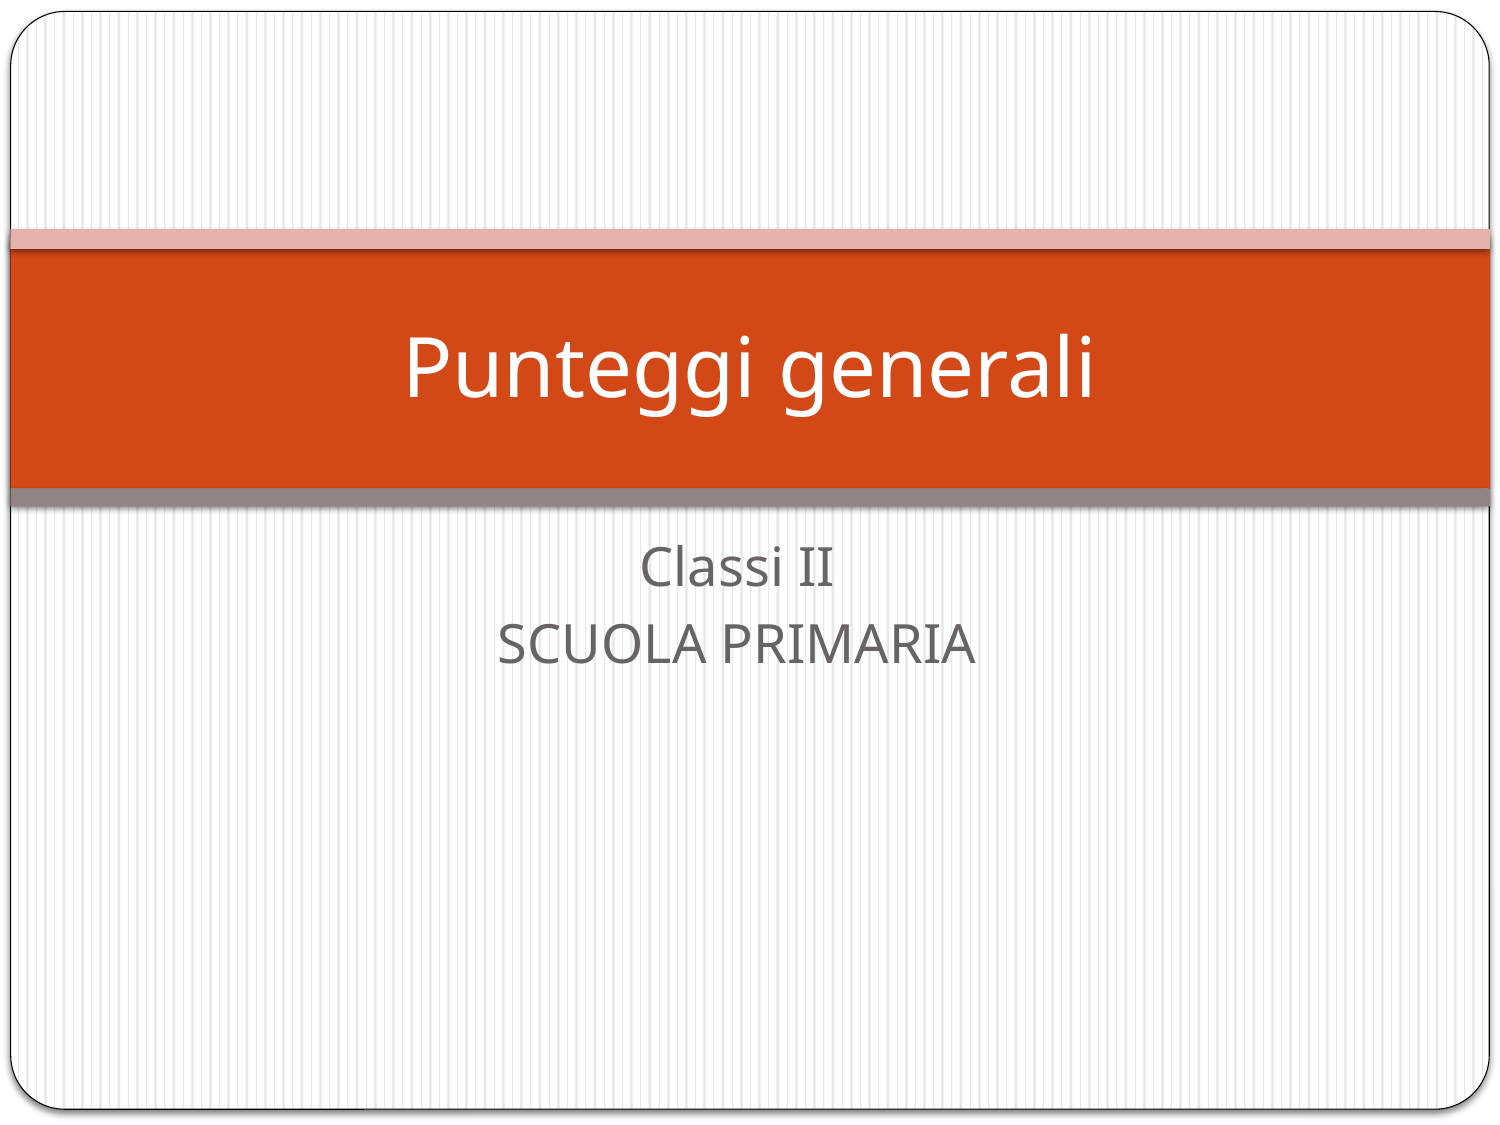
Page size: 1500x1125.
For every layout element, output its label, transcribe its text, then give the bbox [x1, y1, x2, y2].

subtitle Classi II SCUOLA PRIMARIA [212, 525, 1263, 788]
title Punteggi generali [75, 247, 1425, 489]
